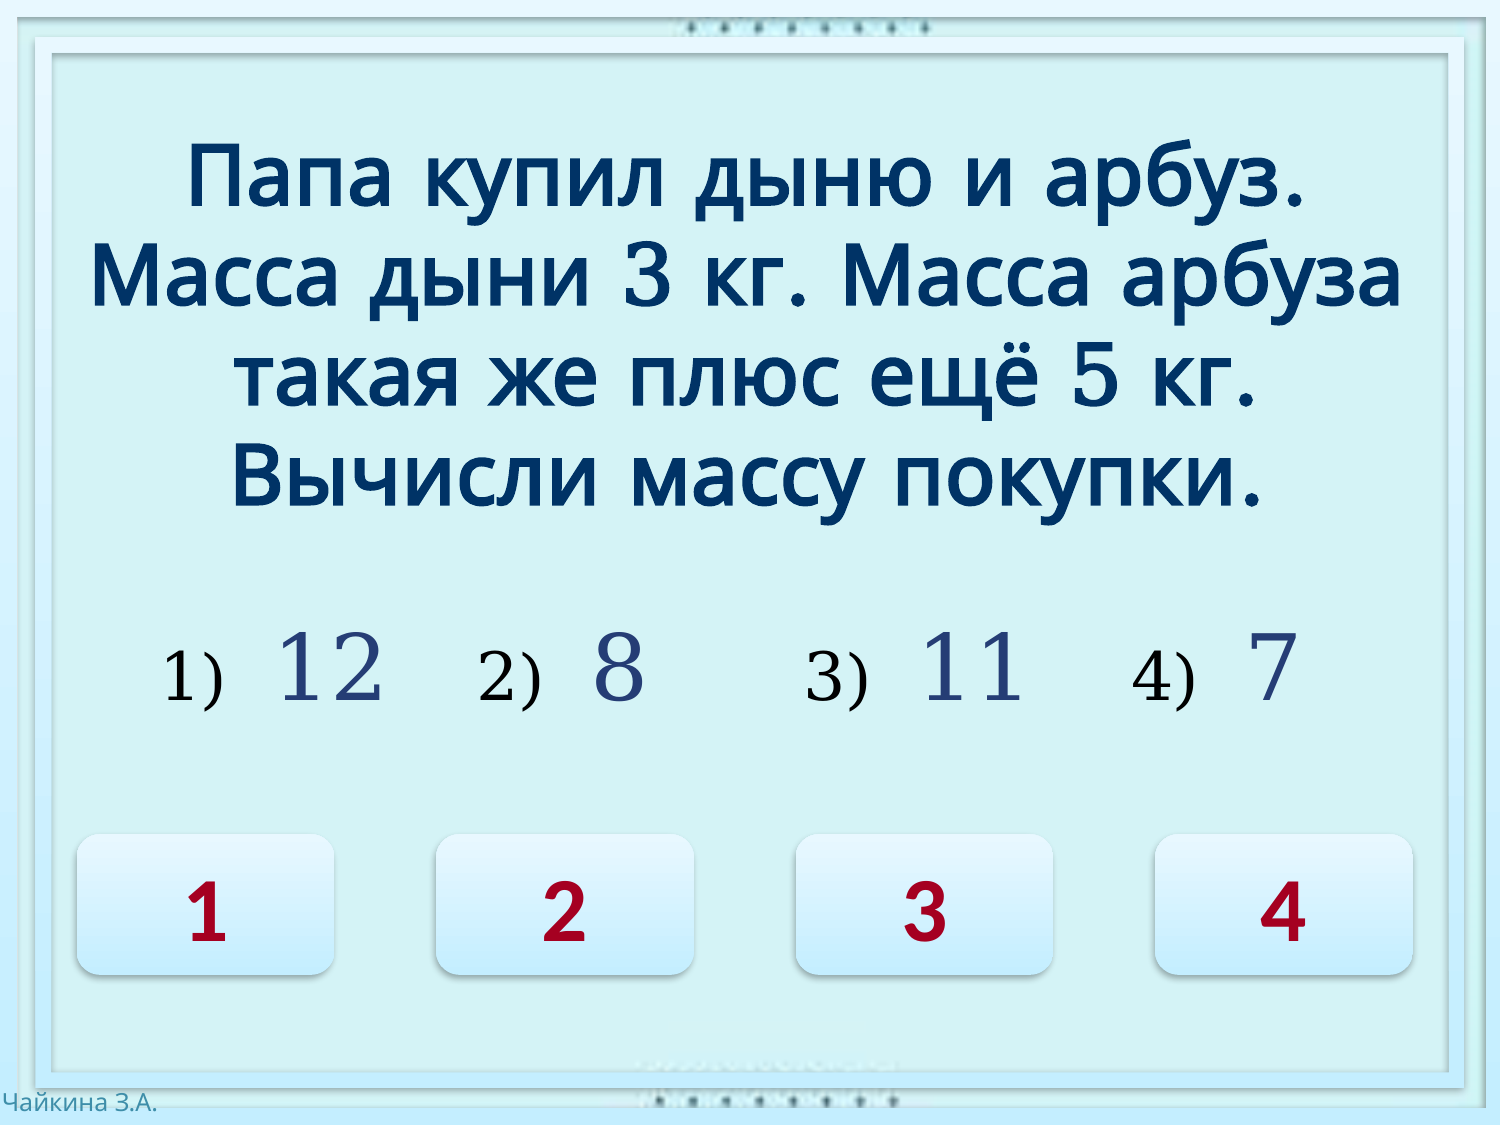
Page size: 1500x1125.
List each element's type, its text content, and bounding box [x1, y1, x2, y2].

picture [17, 17, 1486, 1108]
text_box Папа купил дыню и арбуз. Масса дыни 3 кг. Масса арбуза такая же плюс ещё 5 кг. Вычисли массу покупки. [50, 113, 1445, 529]
text_box 4) 7 [1116, 601, 1318, 727]
text_box 1 [75, 833, 336, 976]
text_box 2) 8 [462, 601, 664, 727]
text_box 3) 11 [788, 601, 1054, 727]
text_box 1) 12 [144, 601, 404, 727]
text_box 3 [794, 833, 1055, 976]
text_box 2 [435, 833, 695, 976]
text_box 4 [1154, 833, 1414, 976]
